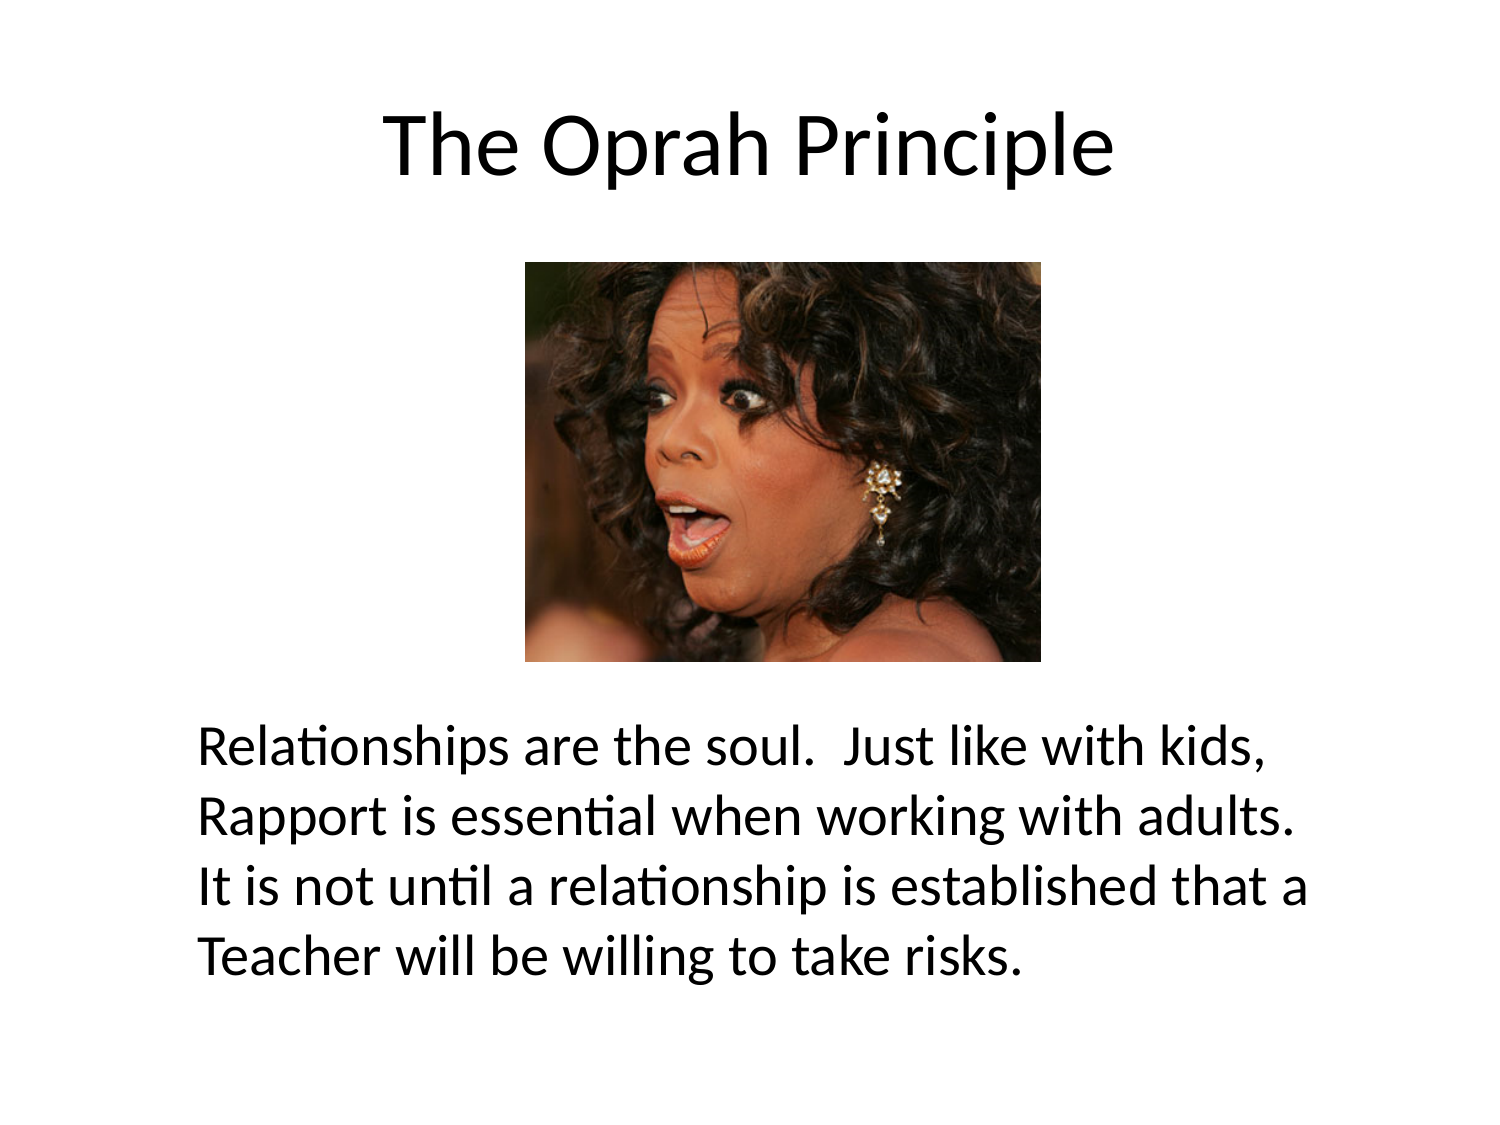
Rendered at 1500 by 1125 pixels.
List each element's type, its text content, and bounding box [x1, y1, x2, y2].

text_box Relationships are the soul. Just like with kids, Rapport is essential when working with adults. It is not until a relationship is established that a Teacher will be willing to take risks. [182, 699, 1339, 995]
picture [524, 262, 1041, 662]
title The Oprah Principle [75, 45, 1425, 233]
